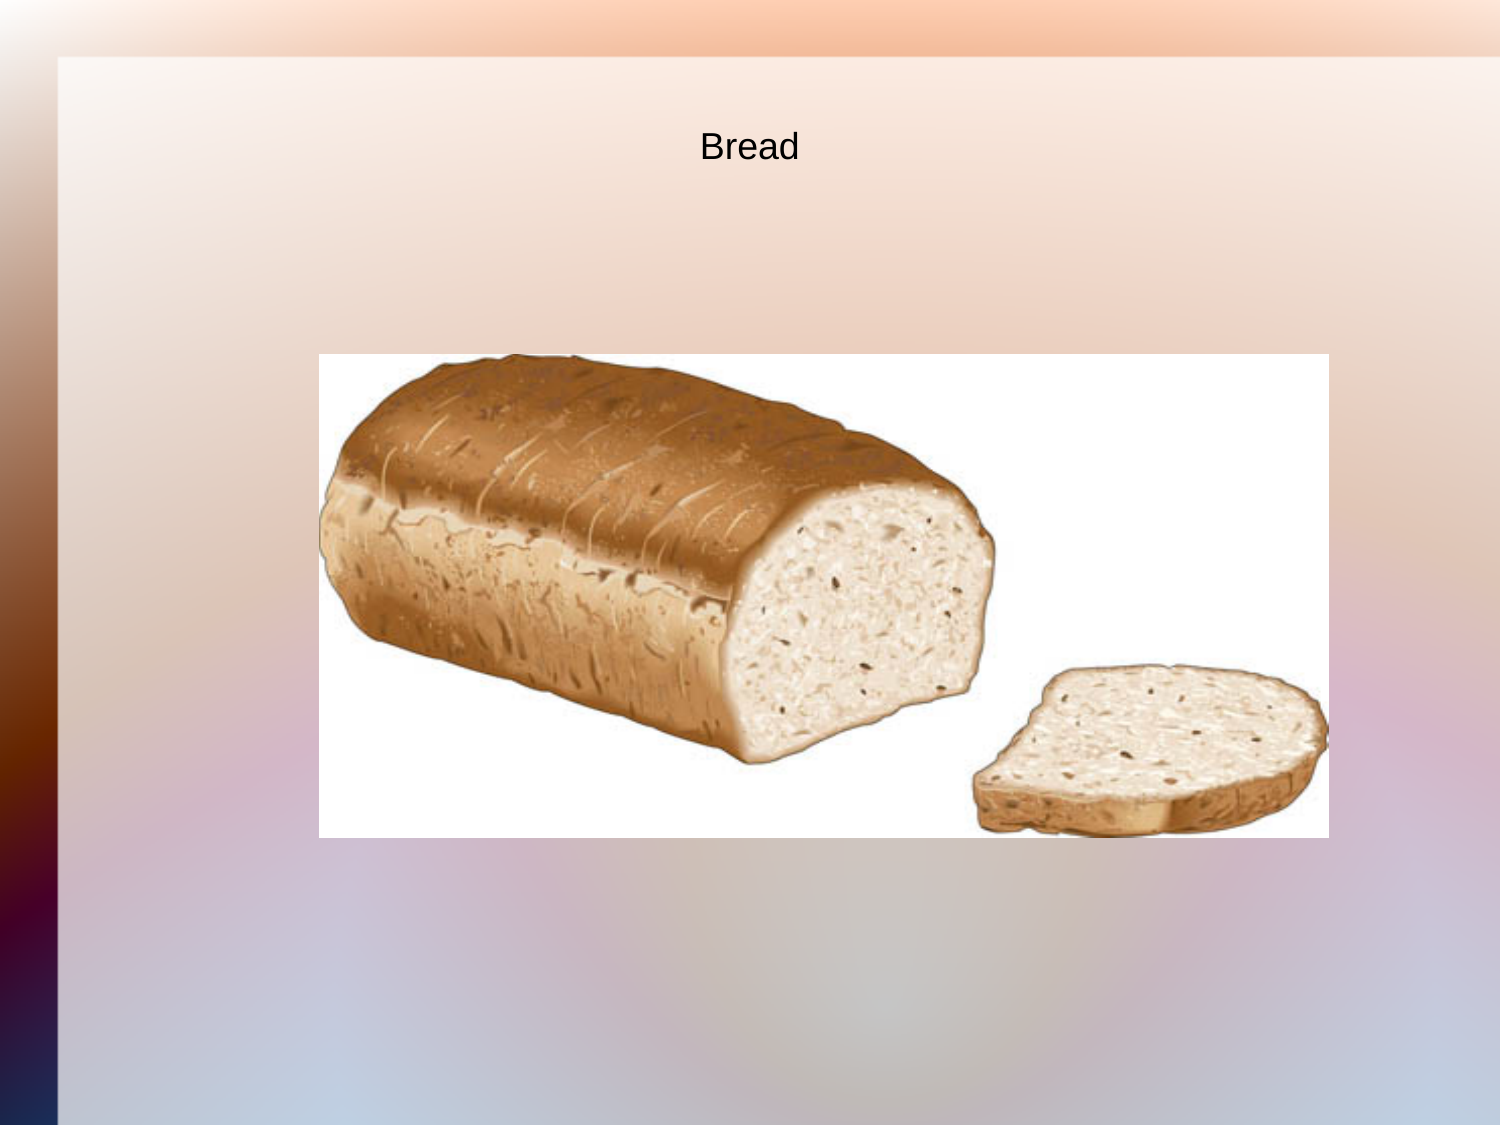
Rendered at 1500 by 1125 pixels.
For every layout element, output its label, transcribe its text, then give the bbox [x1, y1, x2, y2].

text_box Bread [74, 50, 1425, 238]
picture [0, 0, 1500, 1125]
